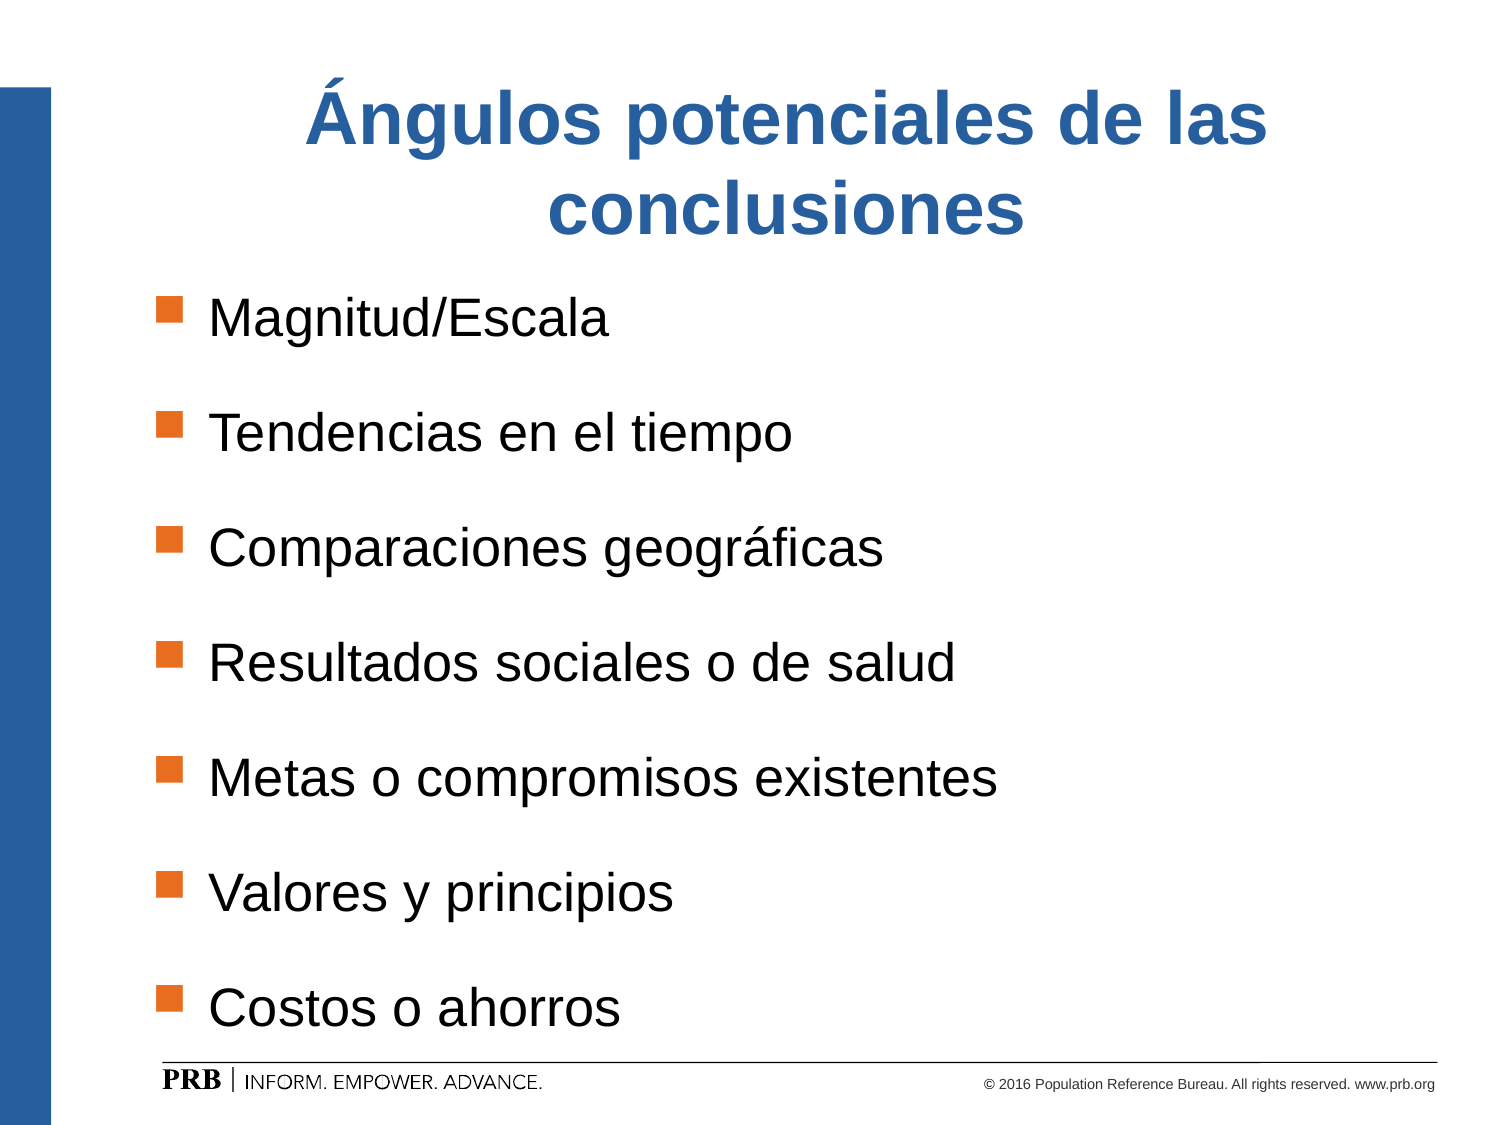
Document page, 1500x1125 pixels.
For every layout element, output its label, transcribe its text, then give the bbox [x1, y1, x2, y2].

list Magnitud/Escala Tendencias en el tiempo Comparaciones geográficas Resultados sociales o de salud Metas o compromisos existentes Valores y principios Costos o ahorros [137, 275, 1406, 1038]
title Ángulos potenciales de las conclusiones [137, 62, 1438, 225]
